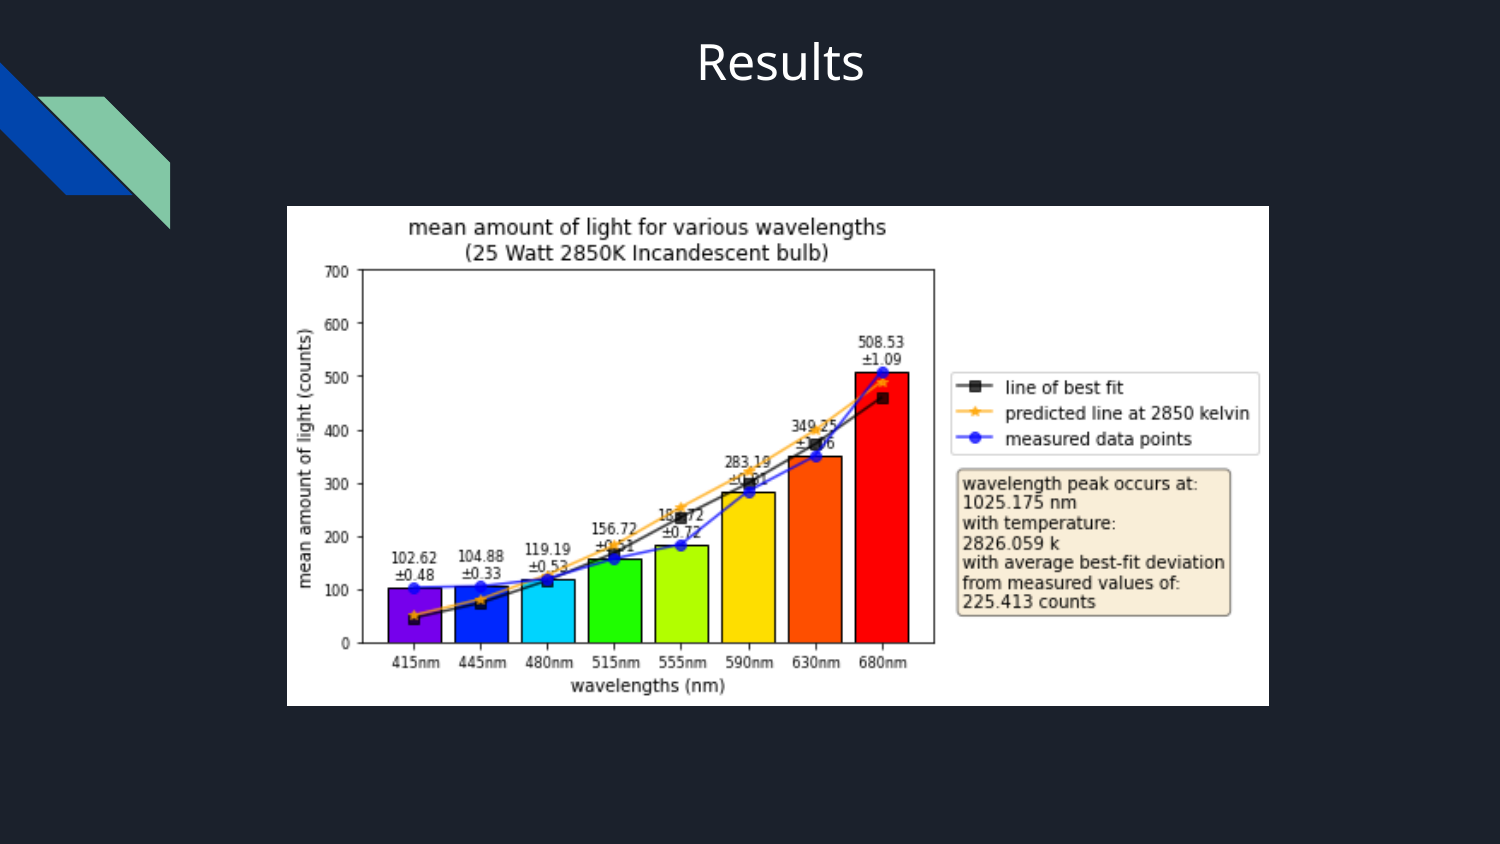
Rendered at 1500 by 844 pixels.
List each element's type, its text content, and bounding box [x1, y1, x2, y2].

title Results [203, 15, 1359, 165]
picture [287, 206, 1269, 706]
